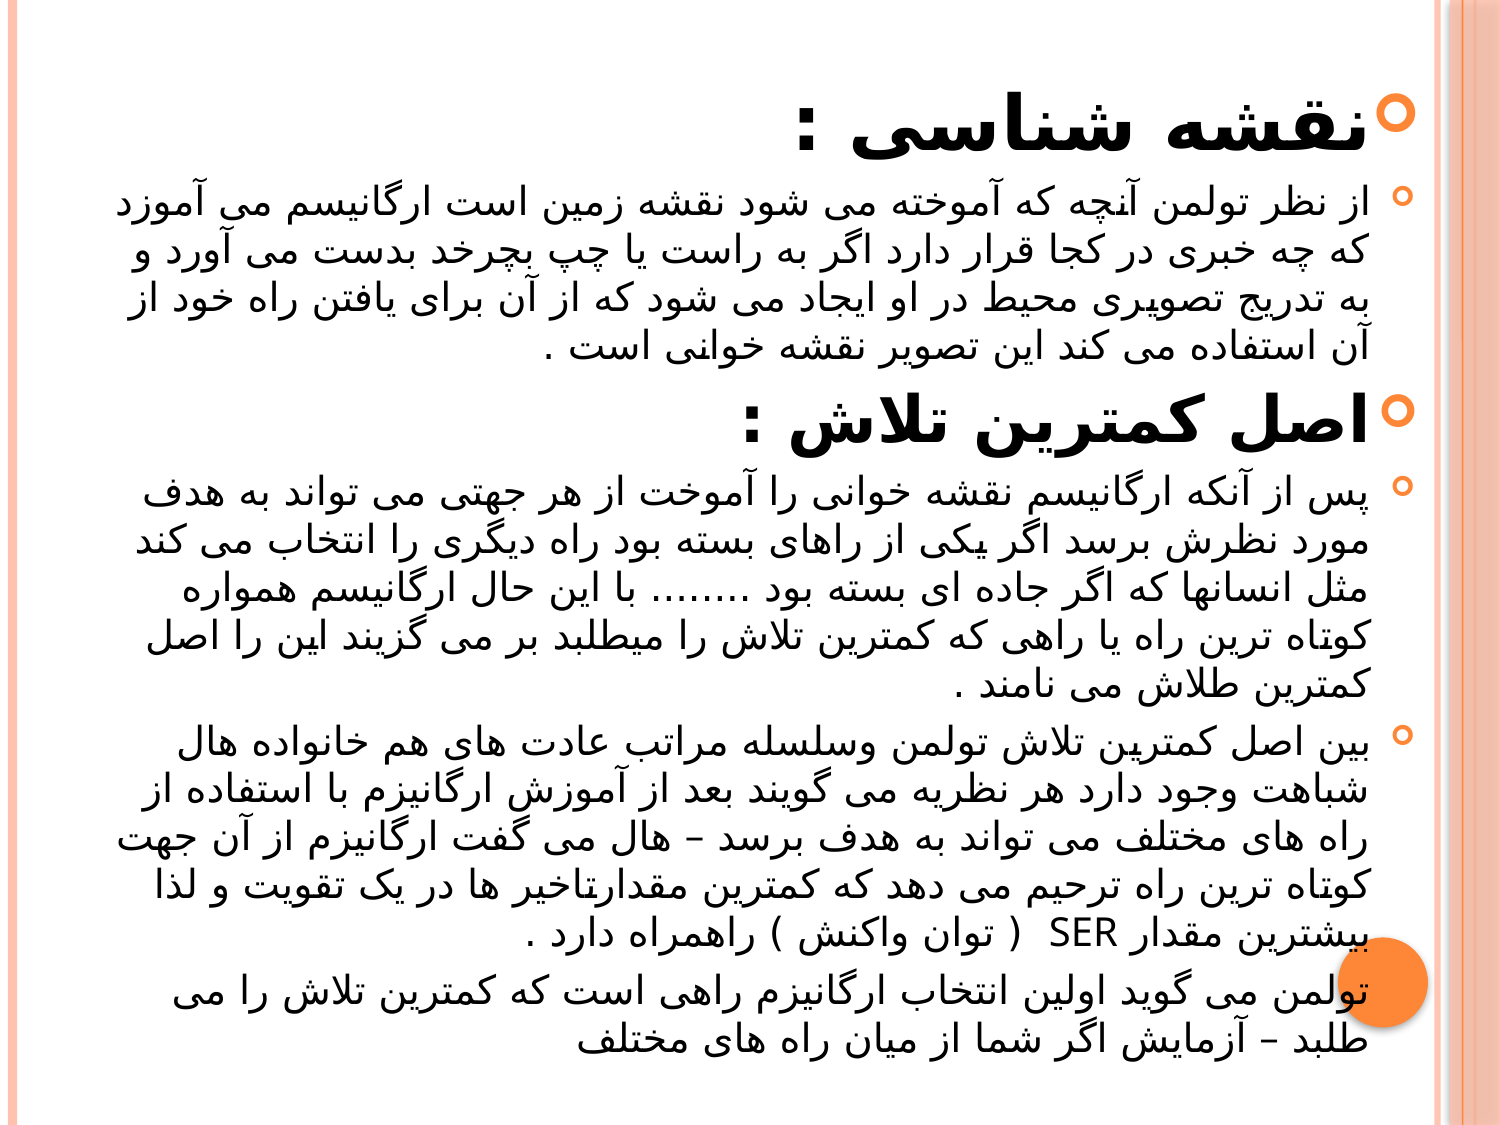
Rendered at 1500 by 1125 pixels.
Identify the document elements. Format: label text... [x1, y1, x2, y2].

list نقشه شناسی : از نظر تولمن آنچه که آموخته می شود نقشه زمین است ارگانیسم می آموزد که چه خبری در کجا قرار دارد اگر به راست یا چپ بچرخد بدست می آورد و به تدریج تصویری محیط در او ایجاد می شود که از آن برای یافتن راه خود از آن استفاده می کند این تصویر نقشه خوانی است . اصل کمترین تلاش : پس از آنکه ارگانیسم نقشه خوانی را آموخت از هر جهتی می تواند به هدف مورد نظرش برسد اگر یکی از راهای بسته بود راه دیگری را انتخاب می کند مثل انسانها که اگر جاده ای بسته بود ........ با این حال ارگانیسم همواره کوتاه ترین راه یا راهی که کمترین تلاش را میطلبد بر می گزیند این را اصل کمترین طلاش می نامند . بین اصل کمترین تلاش تولمن وسلسله مراتب عادت های هم خانواده هال شباهت وجود دارد هر نظریه می گویند بعد از آموزش ارگانیزم با استفاده از راه های مختلف می تواند به هدف برسد – هال می گفت ارگانیزم از آن جهت کوتاه ترین راه ترحیم می دهد که کمترین مقدارتاخیر ها در یک تقویت و لذا بیشترین مقدار SER ( توان واکنش ) راهمراه دارد . تولمن می گوید اولین انتخاب ارگانیزم راهی است که کمترین تلاش را می طلبد – آزمایش اگر شما از میان راه های مختلف [75, 66, 1425, 1071]
